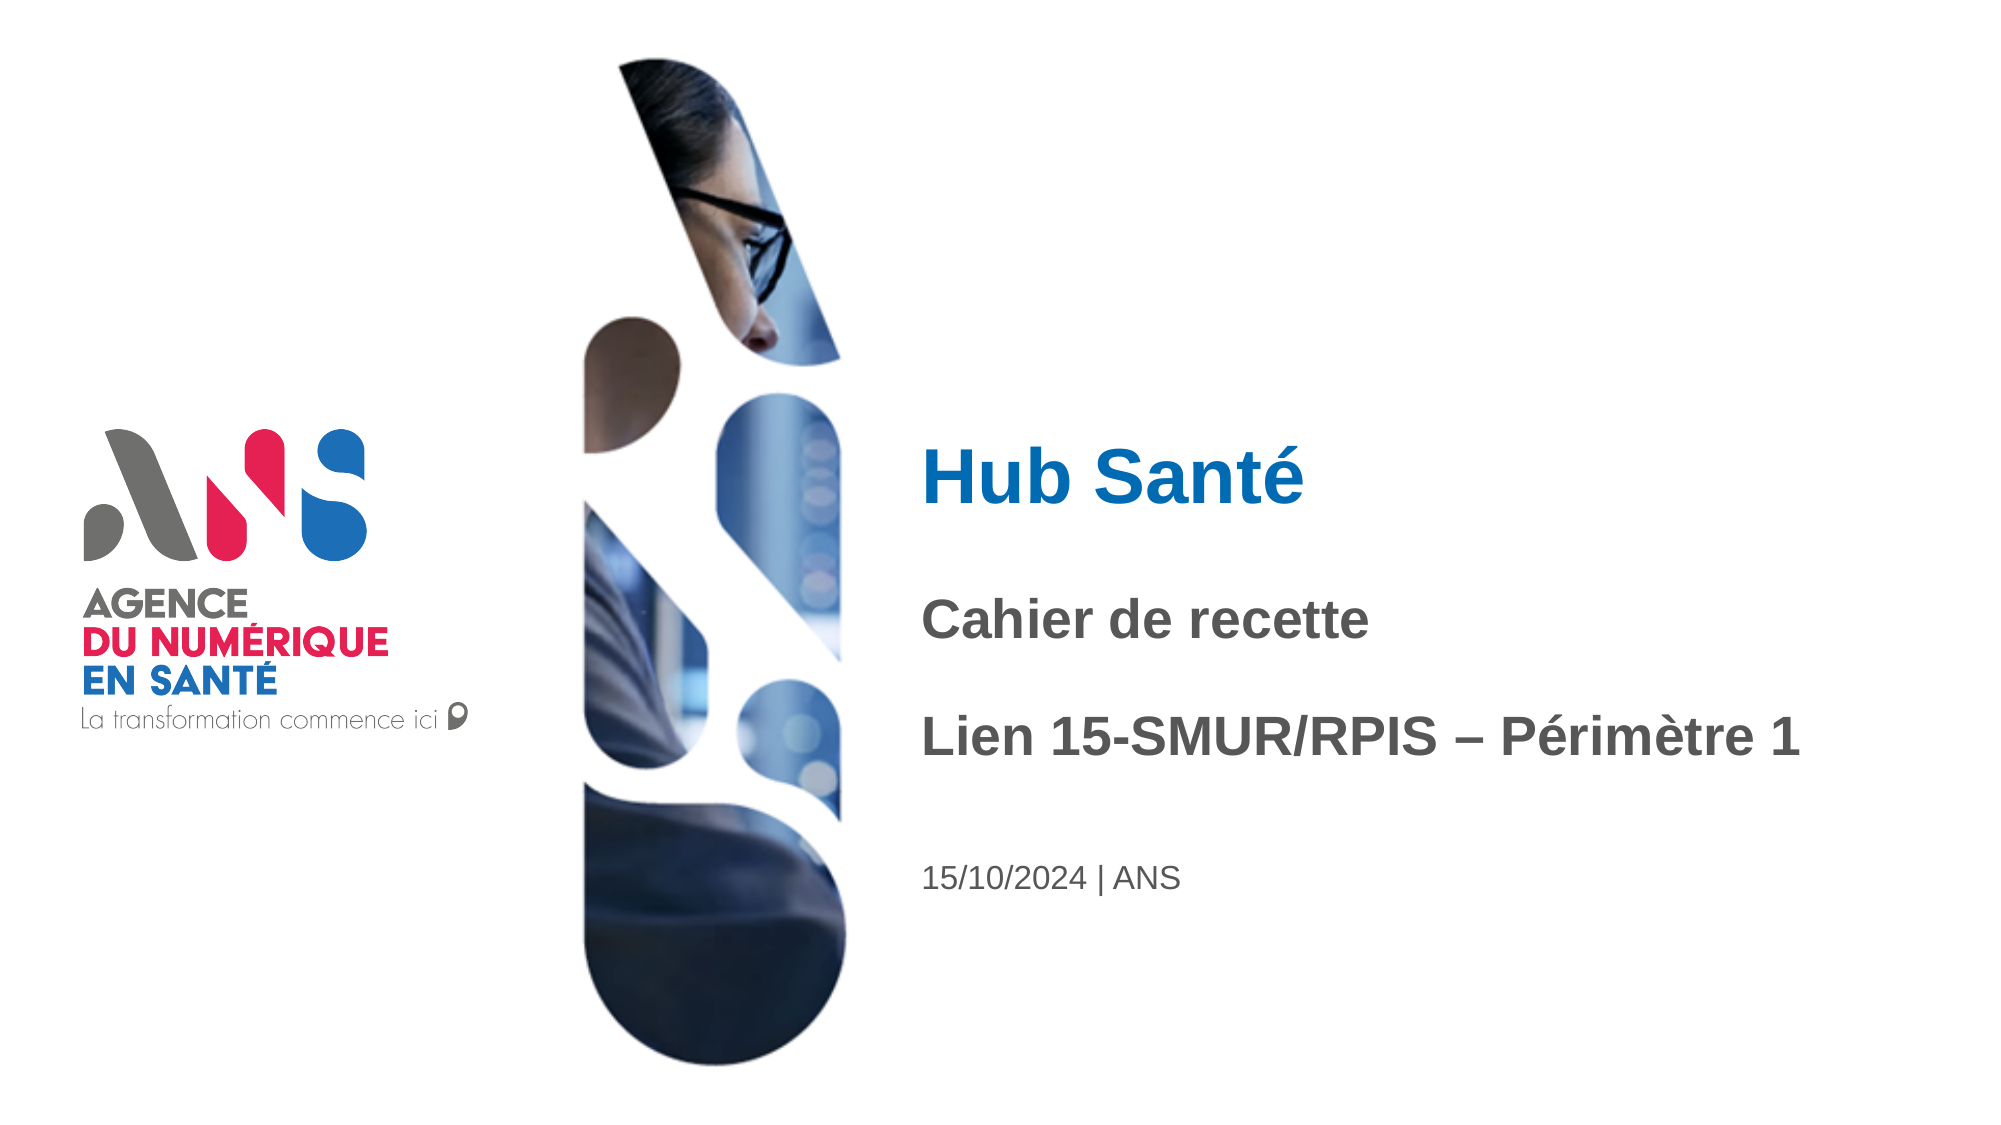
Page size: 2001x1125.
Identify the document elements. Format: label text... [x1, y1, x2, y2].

list Cahier de recette Lien 15-SMUR/RPIS – Périmètre 1 [921, 583, 1954, 729]
title Hub Santé [921, 368, 1912, 583]
list 15/10/2024 | ANS [921, 856, 1912, 941]
picture [560, 48, 859, 1077]
picture [82, 429, 468, 730]
